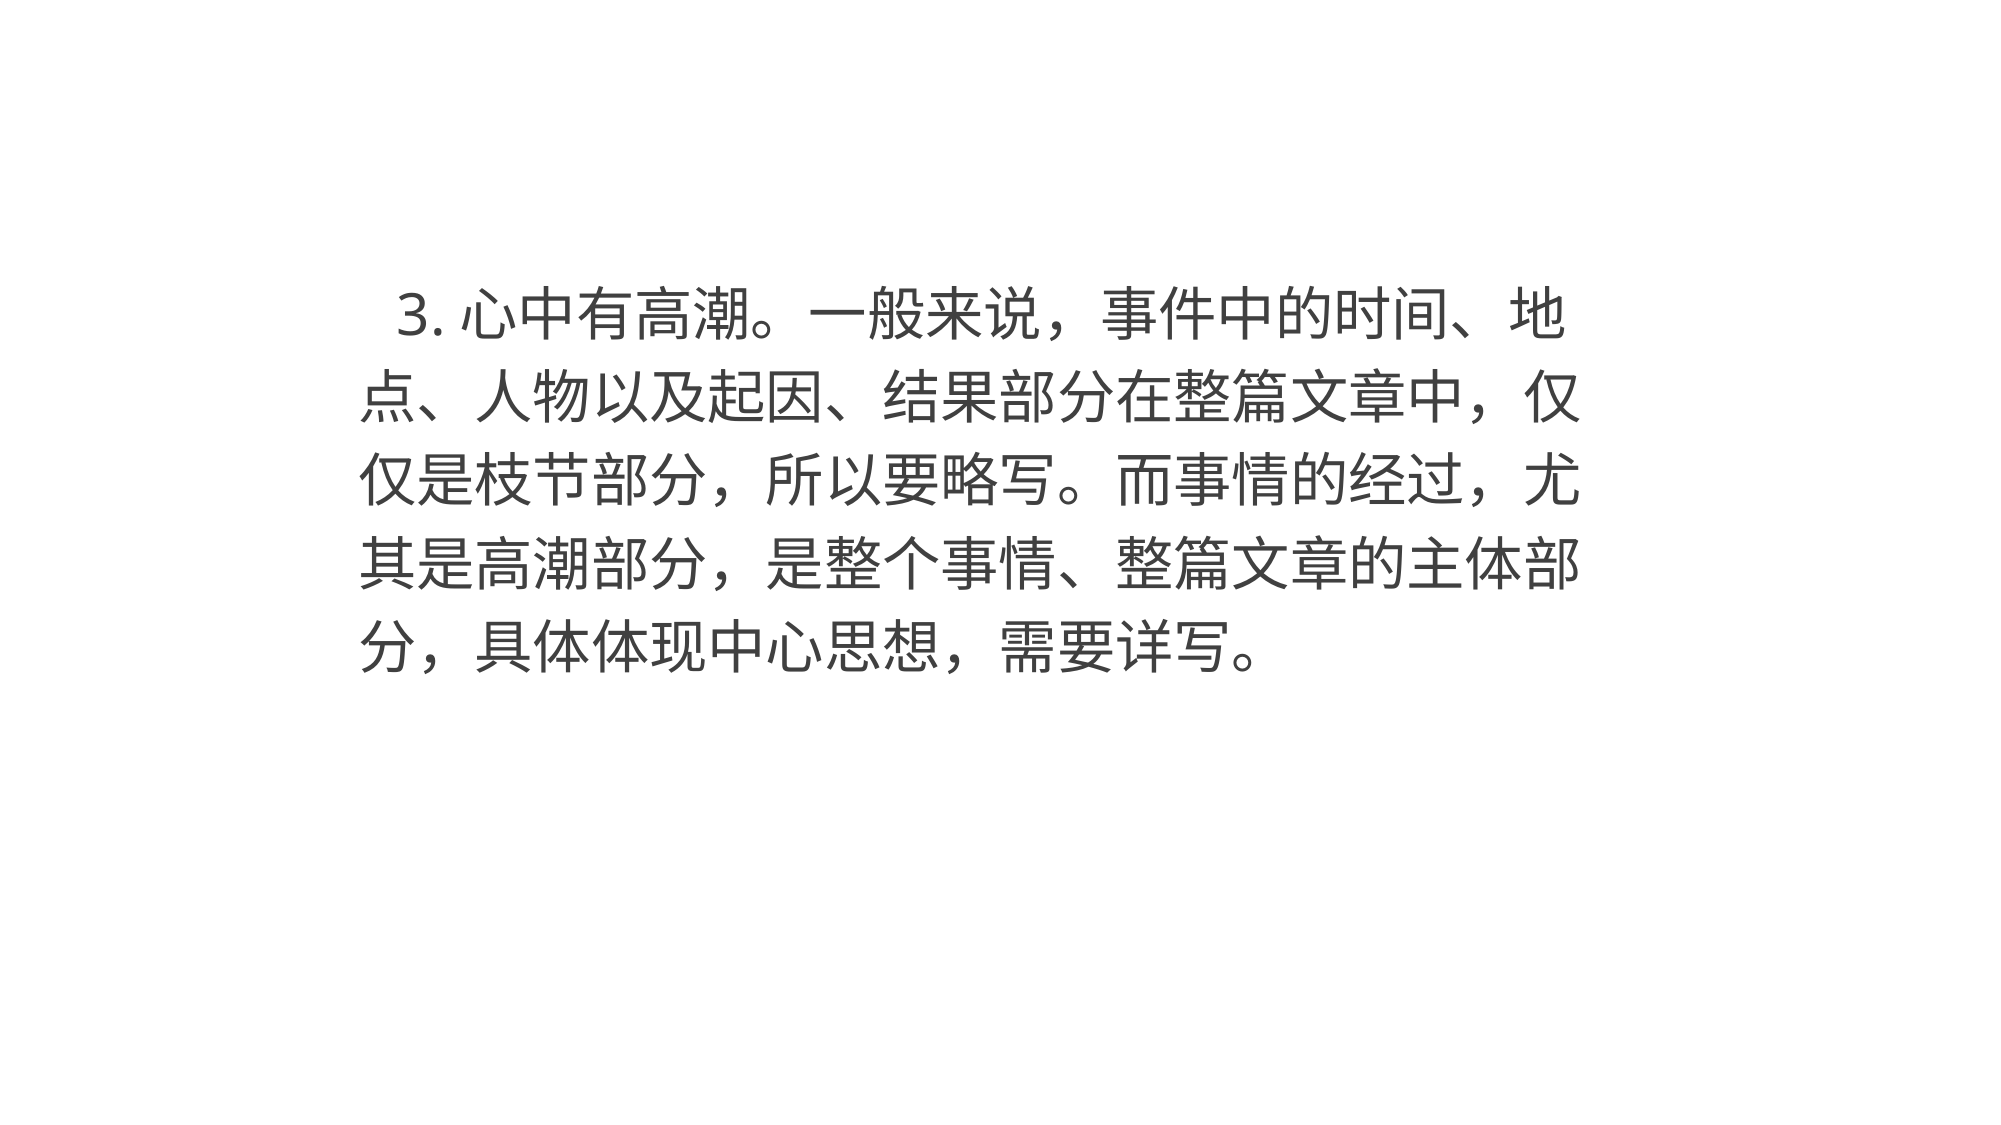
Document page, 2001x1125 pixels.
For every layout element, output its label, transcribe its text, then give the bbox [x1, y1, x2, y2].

list 3.心中有高潮。一般来说，事件中的时间、地点、人物以及起因、结果部分在整篇文章中，仅仅是枝节部分，所以要略写。而事情的经过，尤其是高潮部分，是整个事情、整篇文章的主体部分，具体体现中心思想，需要详写。 [309, 257, 1597, 760]
